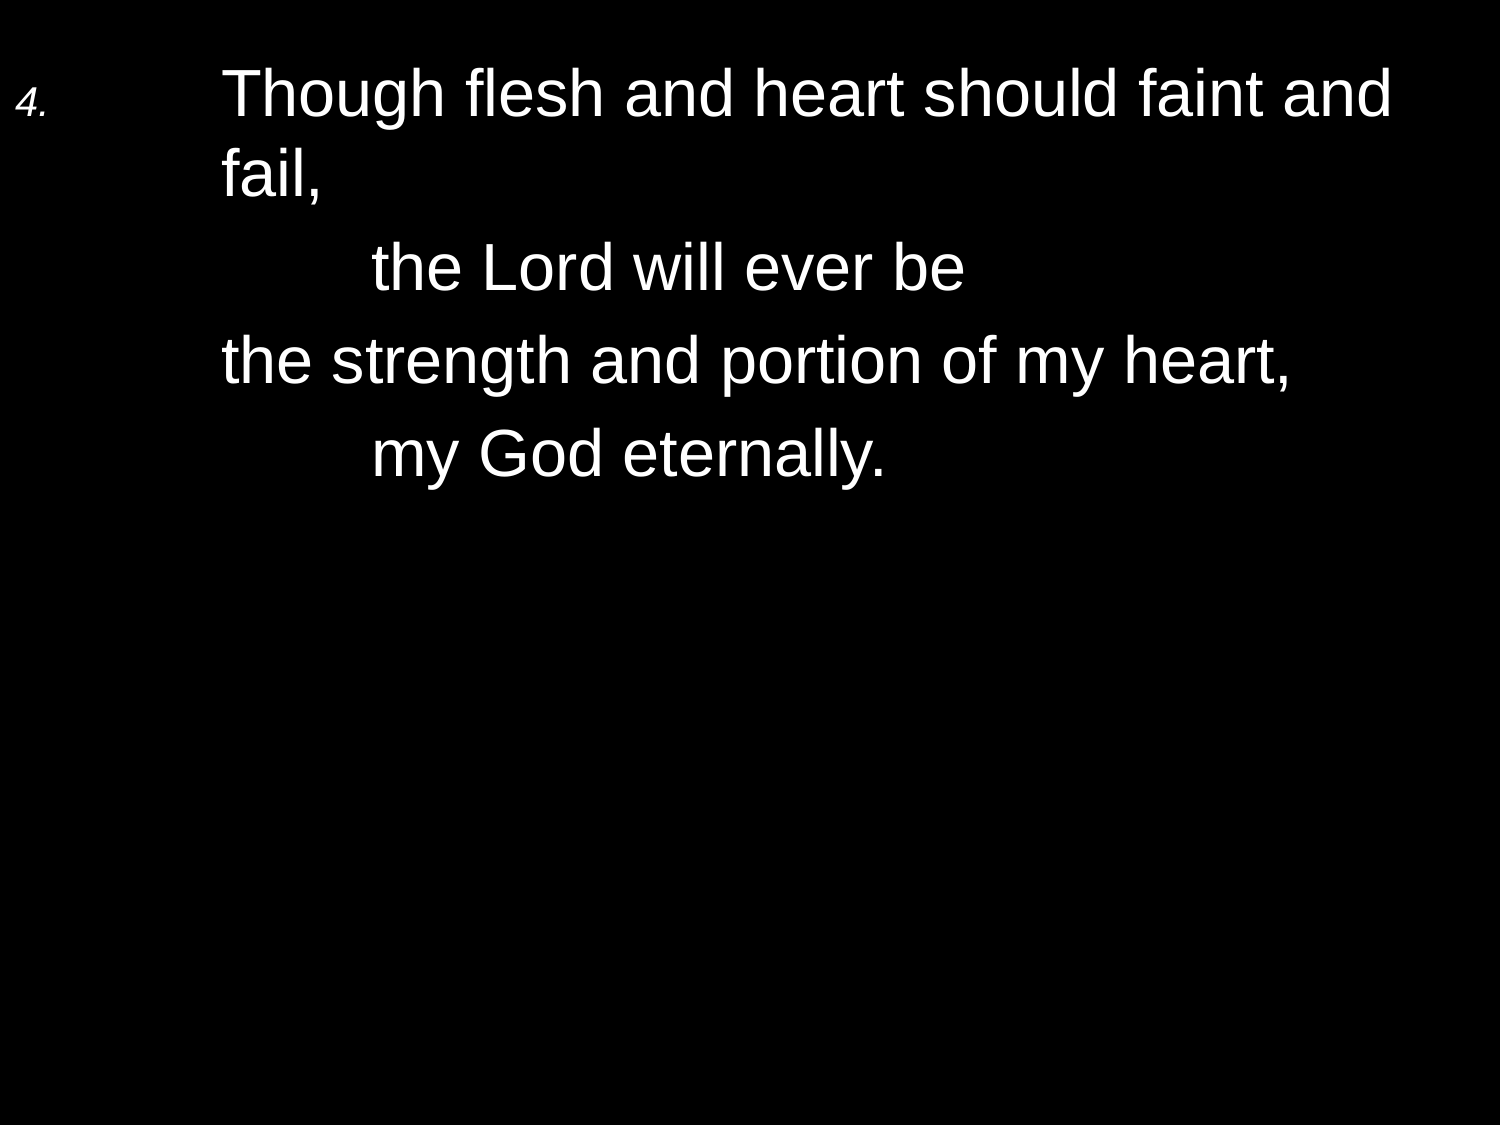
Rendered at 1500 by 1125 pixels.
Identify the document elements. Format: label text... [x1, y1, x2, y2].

list 4. Though flesh and heart should faint and fail, the Lord will ever be the strength and portion of my heart, my God eternally. [0, 42, 1500, 1047]
